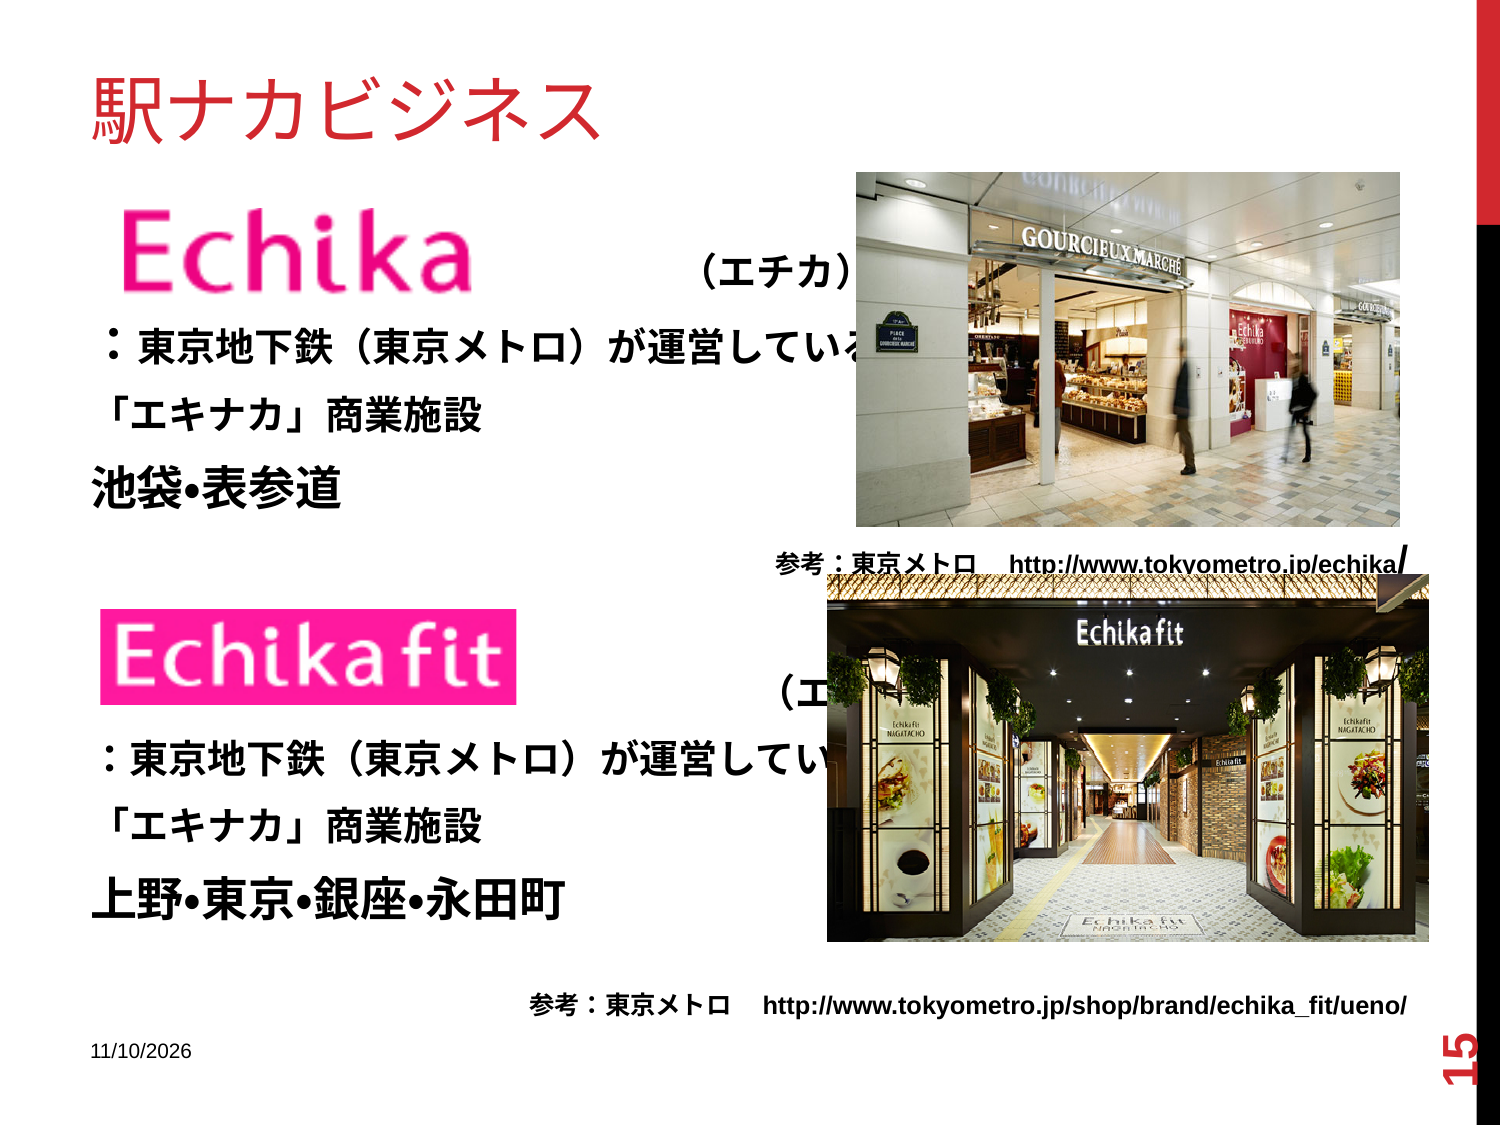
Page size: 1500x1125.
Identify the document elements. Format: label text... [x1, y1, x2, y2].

picture [826, 573, 1430, 943]
picture [123, 207, 472, 299]
picture [855, 172, 1401, 528]
picture [99, 609, 517, 707]
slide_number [75, 1012, 638, 1063]
slide_number 15 [1427, 887, 1488, 1104]
title 駅ナカビジネス [75, 25, 1025, 161]
list （エチカ） ：東京地下鉄（東京メトロ）が運営している 「エキナカ」商業施設 池袋・表参道 参考：東京メトロ http://www.tokyometro.jp/echika/ （エチカフィット） ：東京地下鉄（東京メトロ）が運営している 「エキナカ」商業施設 上野・東京・銀座・永田町 参考：東京メトロ http://www.tokyometro.jp/shop/brand/echika_fit/ueno/ [75, 172, 1424, 1035]
